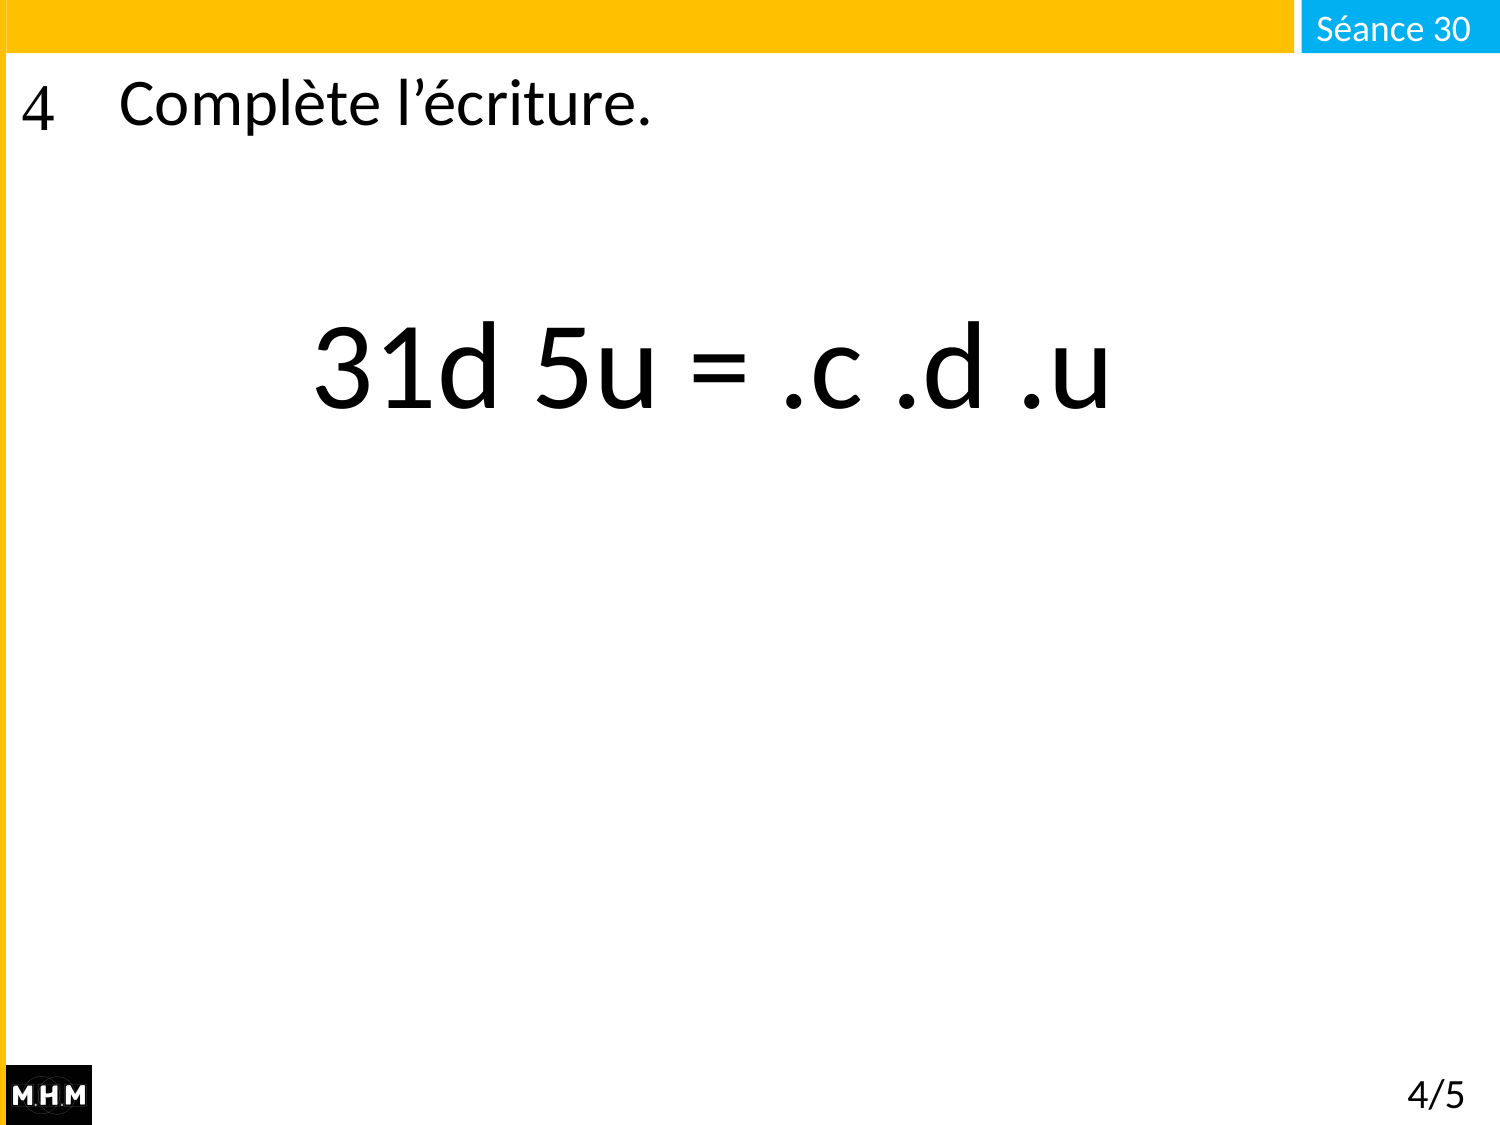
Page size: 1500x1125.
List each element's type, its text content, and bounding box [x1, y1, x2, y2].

picture [6, 1065, 92, 1125]
text_box 31d 5u = .c .d .u [52, 275, 1374, 441]
list 4/5 [1373, 1064, 1500, 1125]
title Complète l’écriture. [104, 60, 1391, 148]
